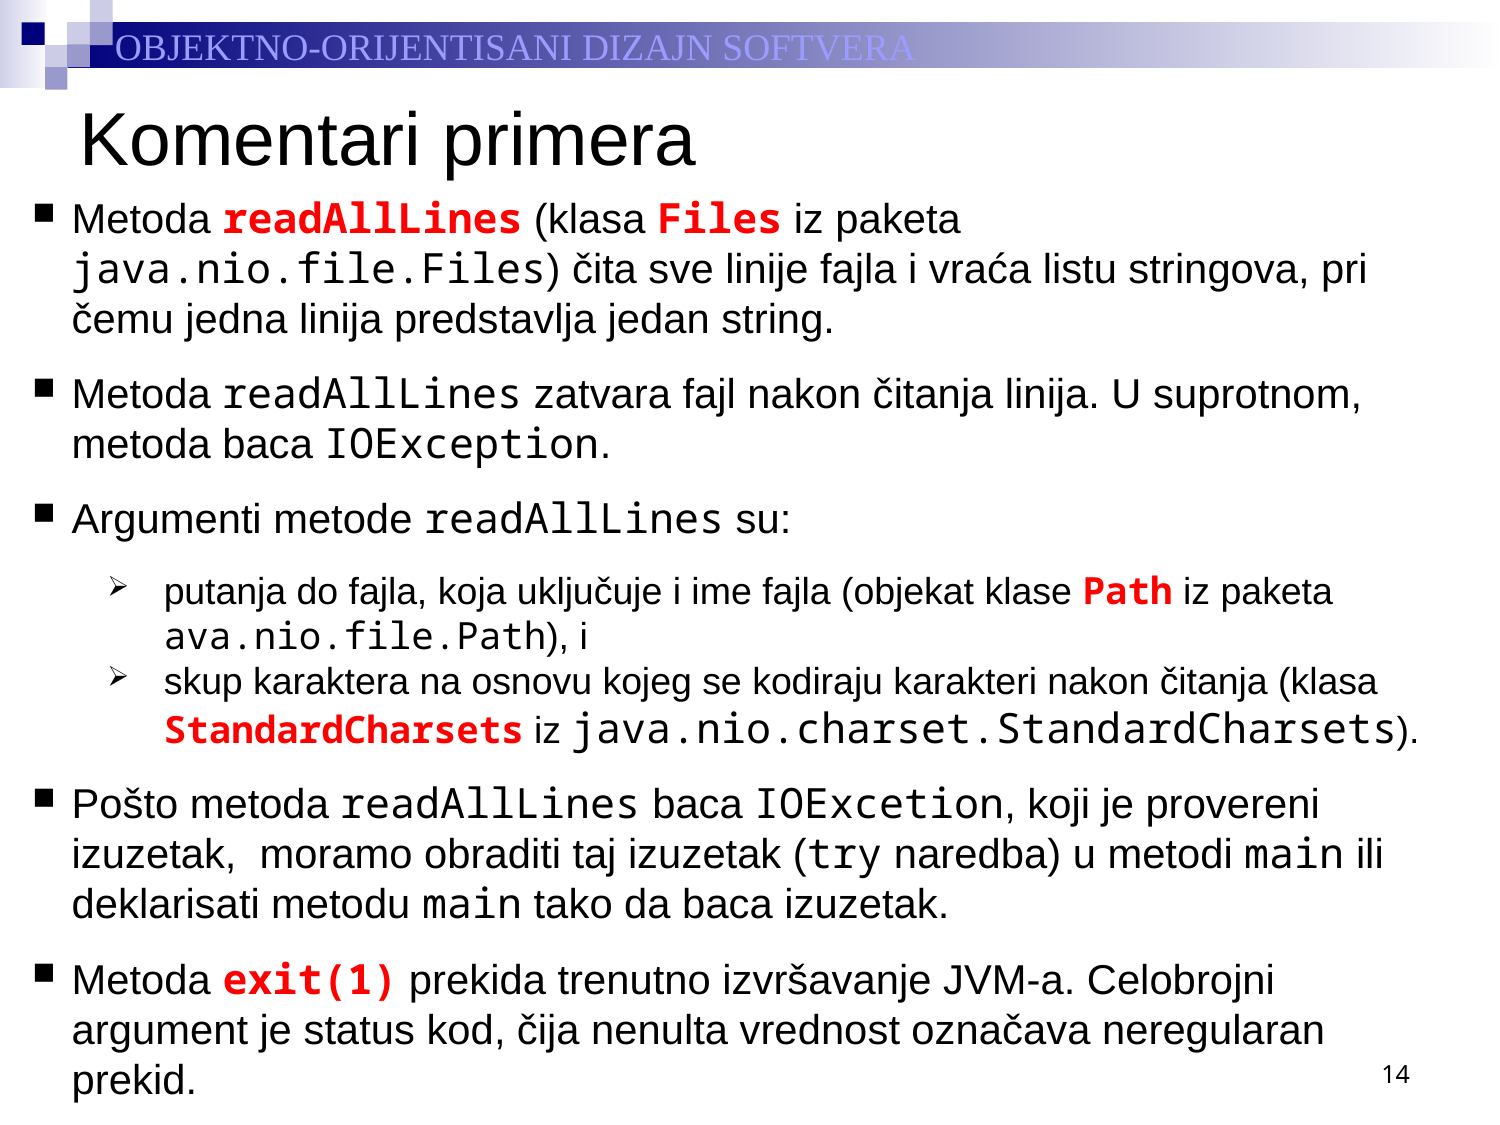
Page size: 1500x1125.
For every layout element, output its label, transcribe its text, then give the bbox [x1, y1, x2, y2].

slide_number 14 [1074, 1024, 1426, 1101]
text_box Metoda readAllLines (klasa Files iz paketa java.nio.file.Files) čita sve linije fajla i vraća listu stringova, pri čemu jedna linija predstavlja jedan string. Metoda readAllLines zatvara fajl nakon čitanja linija. U suprotnom, metoda baca IOException. Argumenti metode readAllLines su: putanja do fajla, koja uključuje i ime fajla (objekat klase Path iz paketa ava.nio.file.Path), i skup karaktera na osnovu kojeg se kodiraju karakteri nakon čitanja (klasa StandardCharsets iz java.nio.charset.StandardCharsets). Pošto metoda readAllLines baca IOExcetion, koji je provereni izuzetak, moramo obraditi taj izuzetak (try naredba) u metodi main ili deklarisati metodu main tako da baca izuzetak. Metoda exit(1) prekida trenutno izvršavanje JVM-a. Celobrojni argument je status kod, čija nenulta vrednost označava neregularan prekid. [17, 184, 1471, 1071]
title Komentari primera [64, 86, 727, 184]
